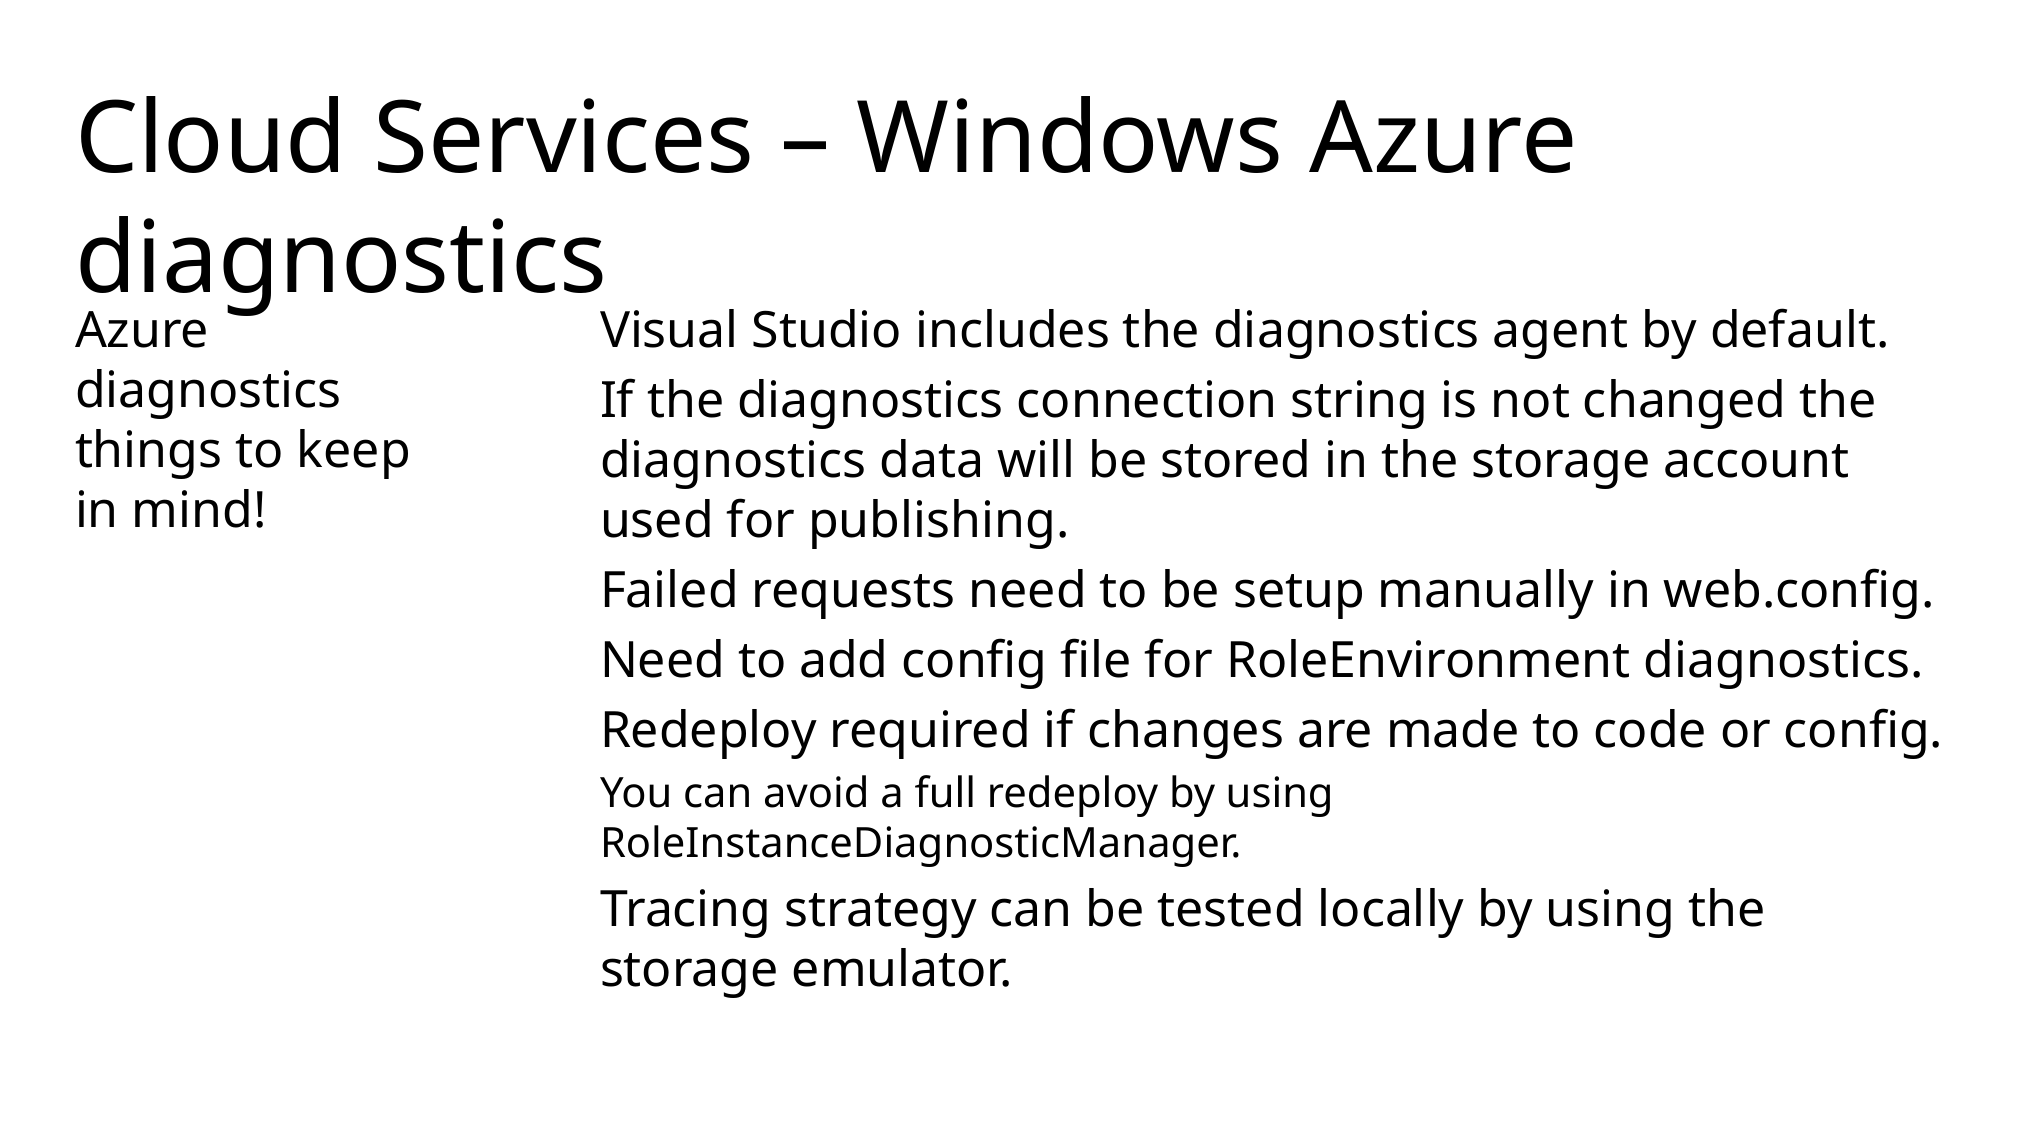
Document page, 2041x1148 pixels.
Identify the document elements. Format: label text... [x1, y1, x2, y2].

title Cloud Services – Windows Azure diagnostics [45, 48, 1996, 199]
list Azure diagnostics things to keep in mind! [45, 273, 496, 1099]
list Visual Studio includes the diagnostics agent by default. If the diagnostics connection string is not changed the diagnostics data will be stored in the storage account used for publishing. Failed requests need to be setup manually in web.config. Need to add config file for RoleEnvironment diagnostics. Redeploy required if changes are made to code or config. You can avoid a full redeploy by using RoleInstanceDiagnosticManager. Tracing strategy can be tested locally by using the storage emulator. [570, 273, 1996, 1099]
